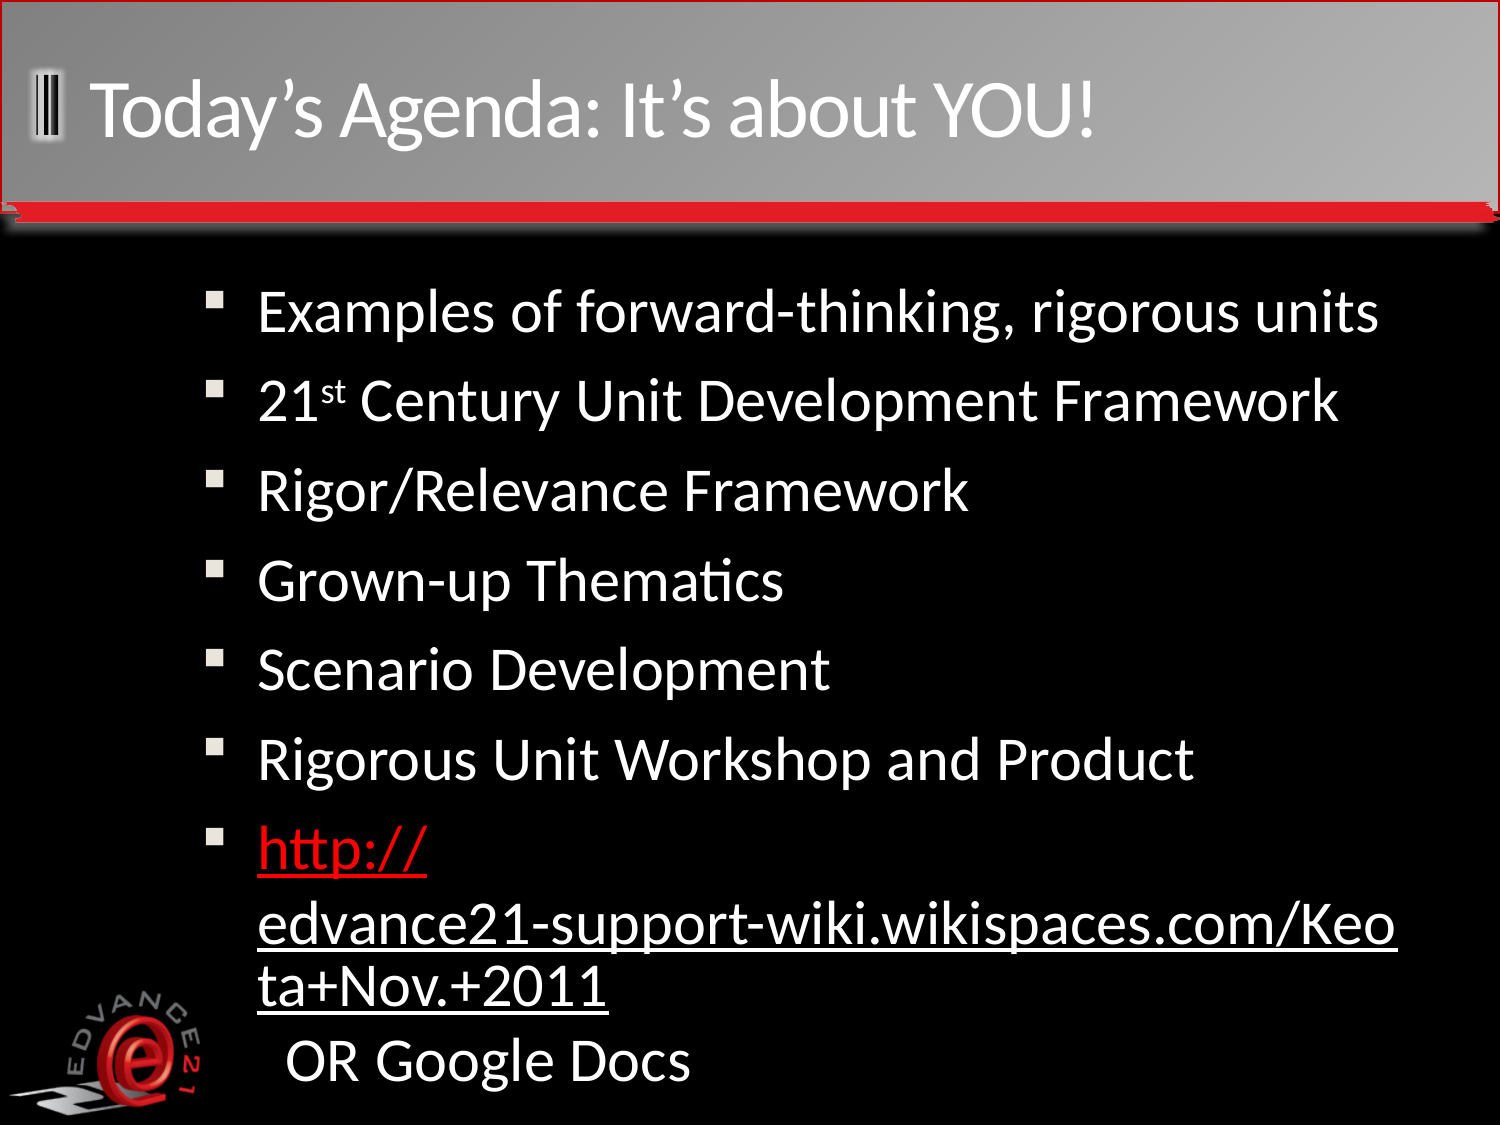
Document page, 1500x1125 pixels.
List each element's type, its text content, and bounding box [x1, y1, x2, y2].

title Today’s Agenda: It’s about YOU! [75, 46, 1425, 188]
picture [0, 199, 1500, 225]
picture [0, 983, 225, 1125]
list Examples of forward-thinking, rigorous units 21st Century Unit Development Framework Rigor/Relevance Framework Grown-up Thematics Scenario Development Rigorous Unit Workshop and Product http://edvance21-support-wiki.wikispaces.com/Keota+Nov.+2011 OR Google Docs [174, 262, 1425, 1043]
